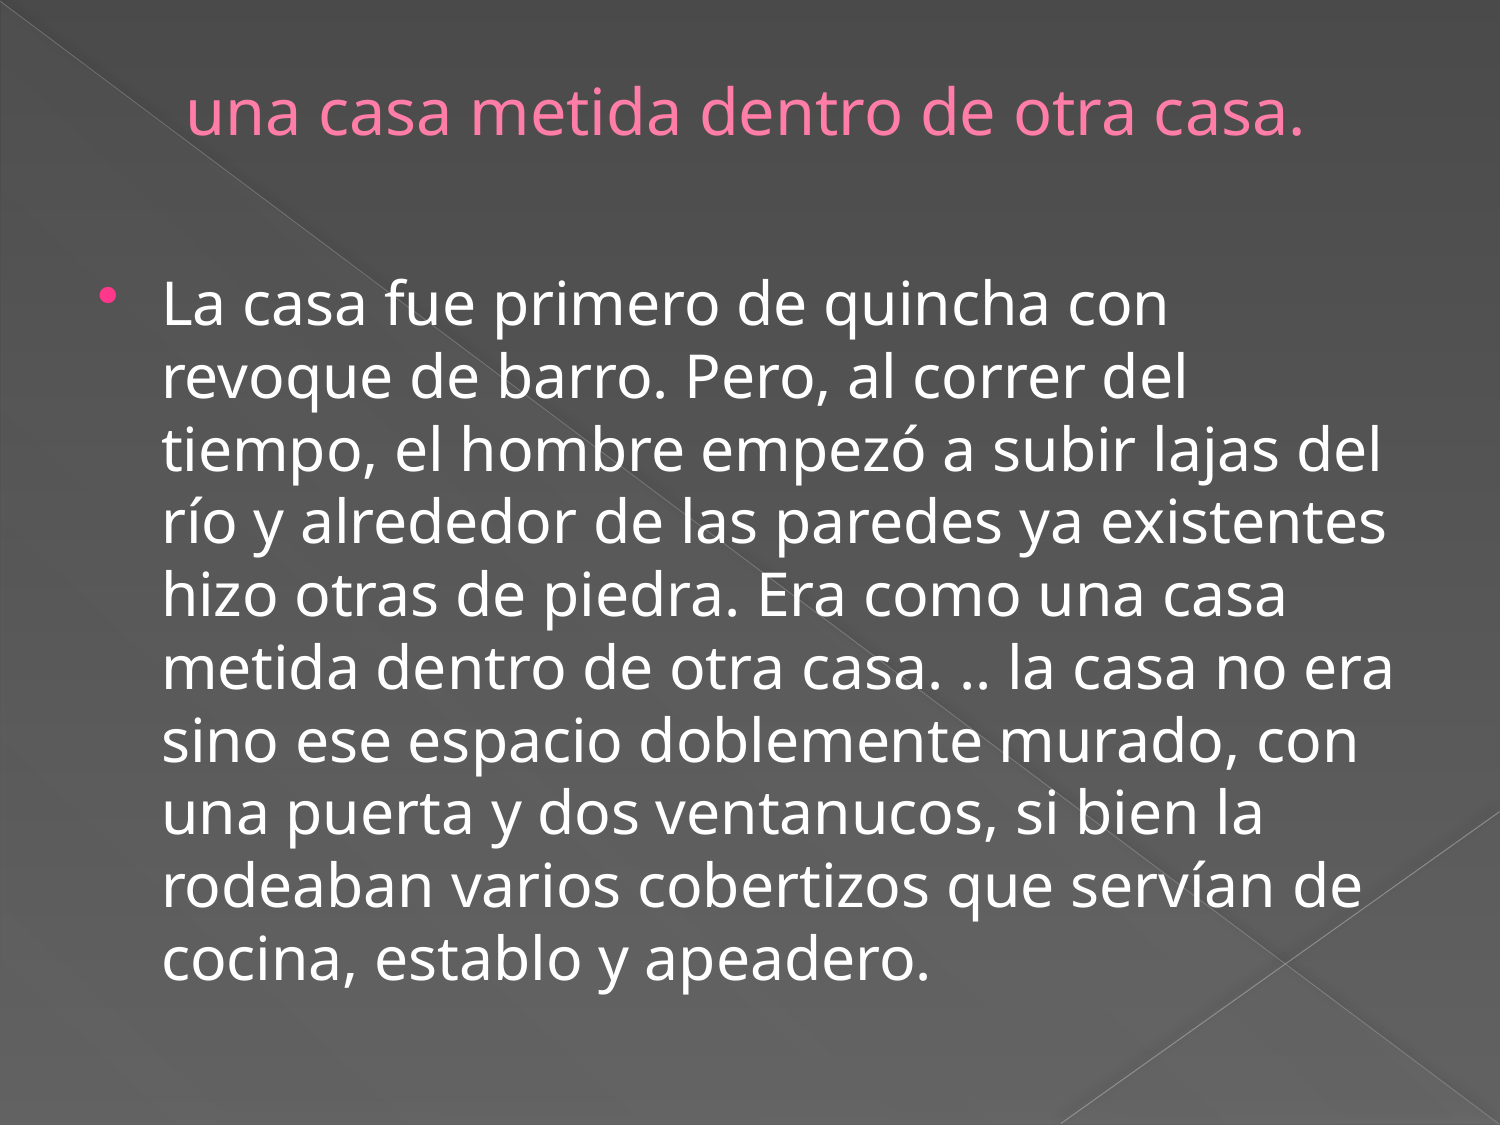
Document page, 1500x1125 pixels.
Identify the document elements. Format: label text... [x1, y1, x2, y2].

title una casa metida dentro de otra casa. [105, 43, 1425, 176]
list La casa fue primero de quincha con revoque de barro. Pero, al correr del tiempo, el hombre empezó a subir lajas del río y alrededor de las paredes ya existentes hizo otras de piedra. Era como una casa metida dentro de otra casa. .. la casa no era sino ese espacio doblemente murado, con una puerta y dos ventanucos, si bien la rodeaban varios cobertizos que servían de cocina, establo y apeadero. [75, 257, 1425, 1059]
